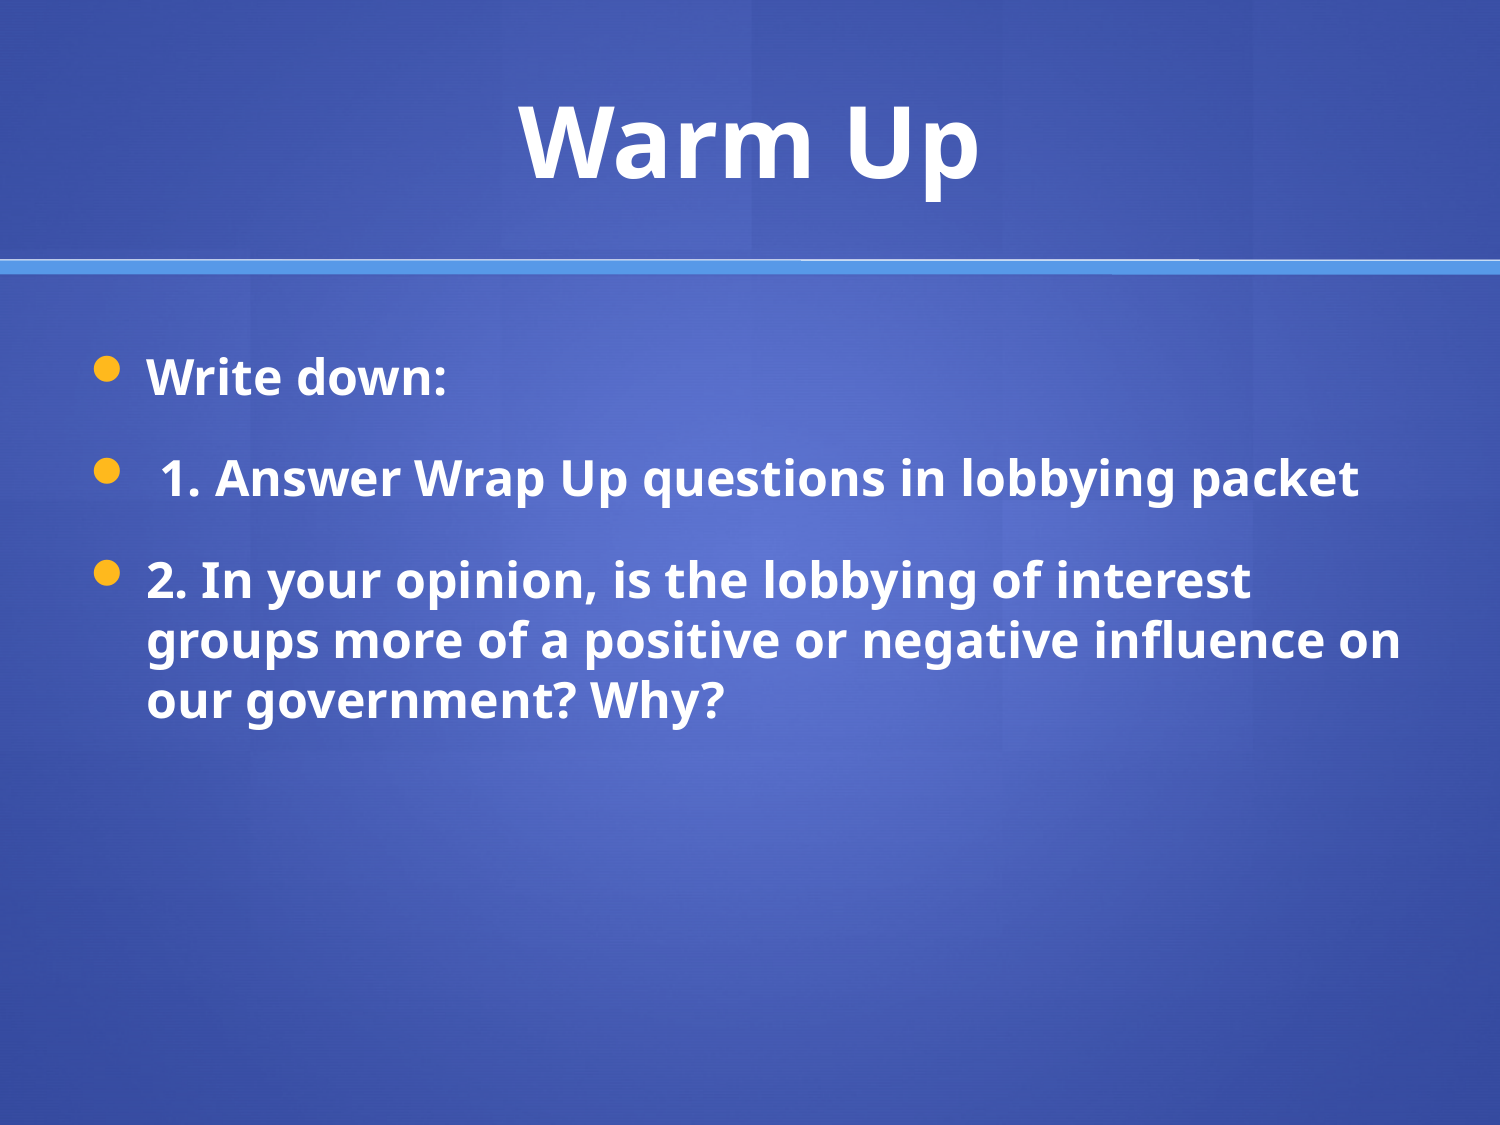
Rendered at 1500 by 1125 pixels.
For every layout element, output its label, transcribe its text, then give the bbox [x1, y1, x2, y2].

list Write down: 1. Answer Wrap Up questions in lobbying packet 2. In your opinion, is the lobbying of interest groups more of a positive or negative influence on our government? Why? [75, 337, 1425, 988]
title Warm Up [75, 45, 1425, 233]
